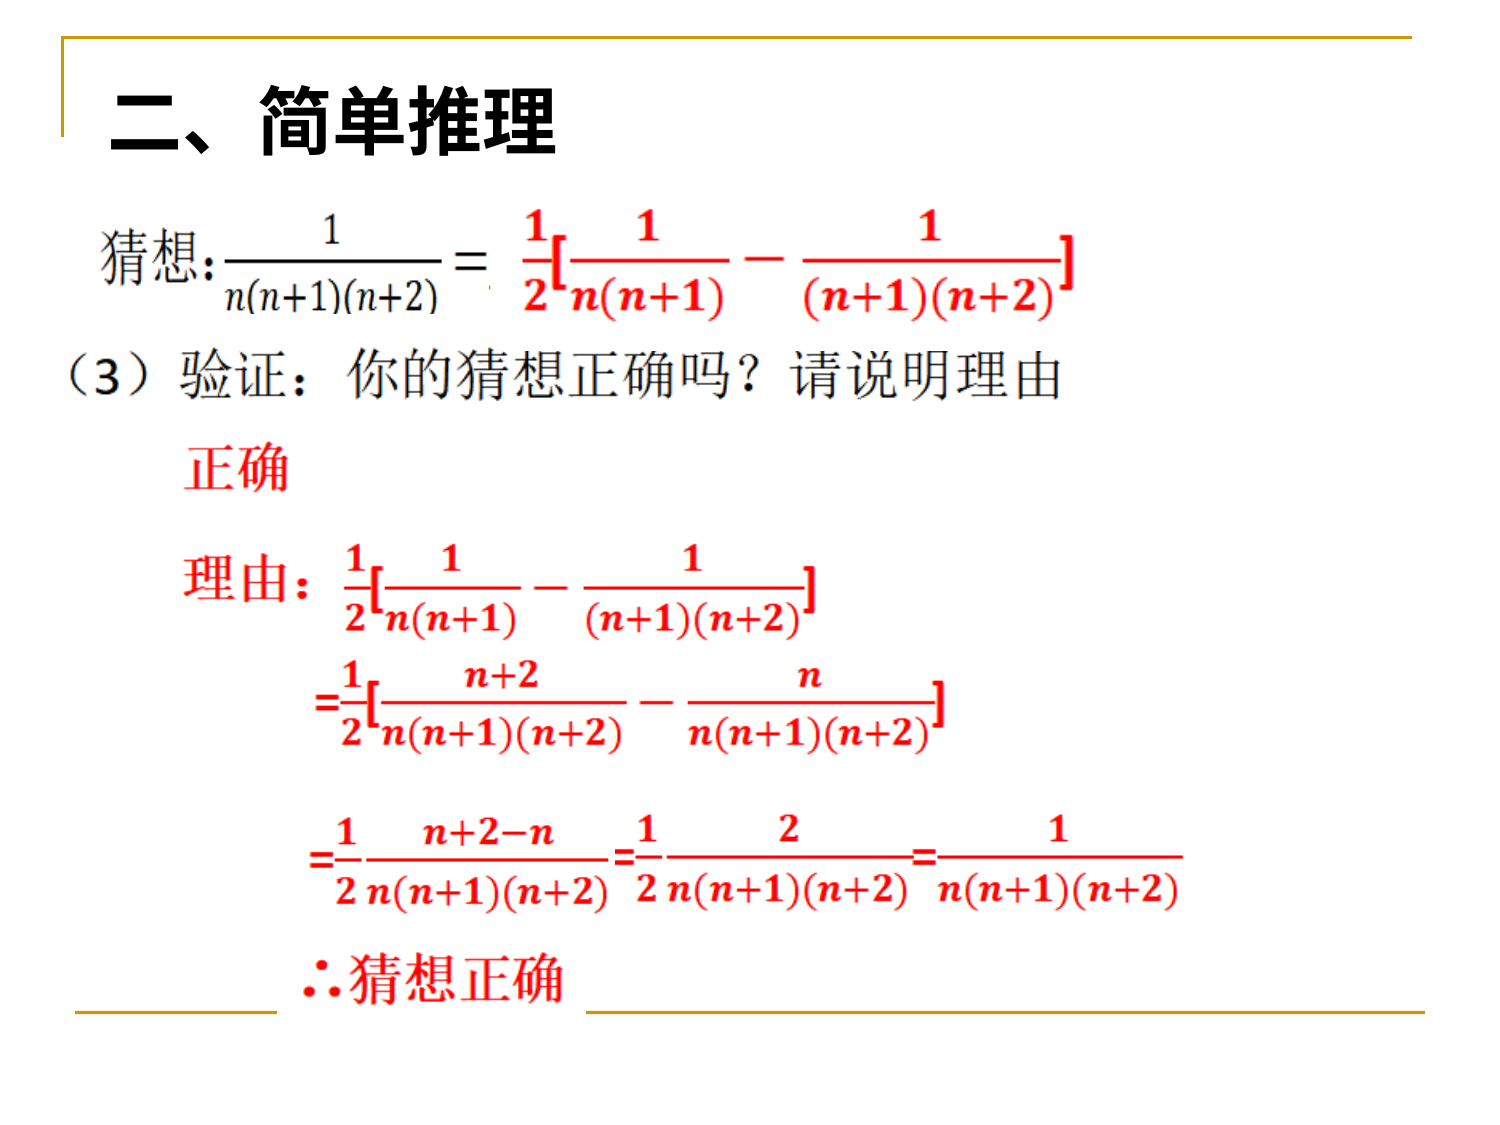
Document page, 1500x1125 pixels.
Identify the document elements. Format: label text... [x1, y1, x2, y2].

picture [277, 788, 609, 934]
picture [289, 526, 1001, 779]
text_box 二、简单推理 [93, 67, 1500, 172]
picture [277, 940, 586, 1021]
picture [615, 796, 1191, 925]
picture [55, 160, 1111, 626]
